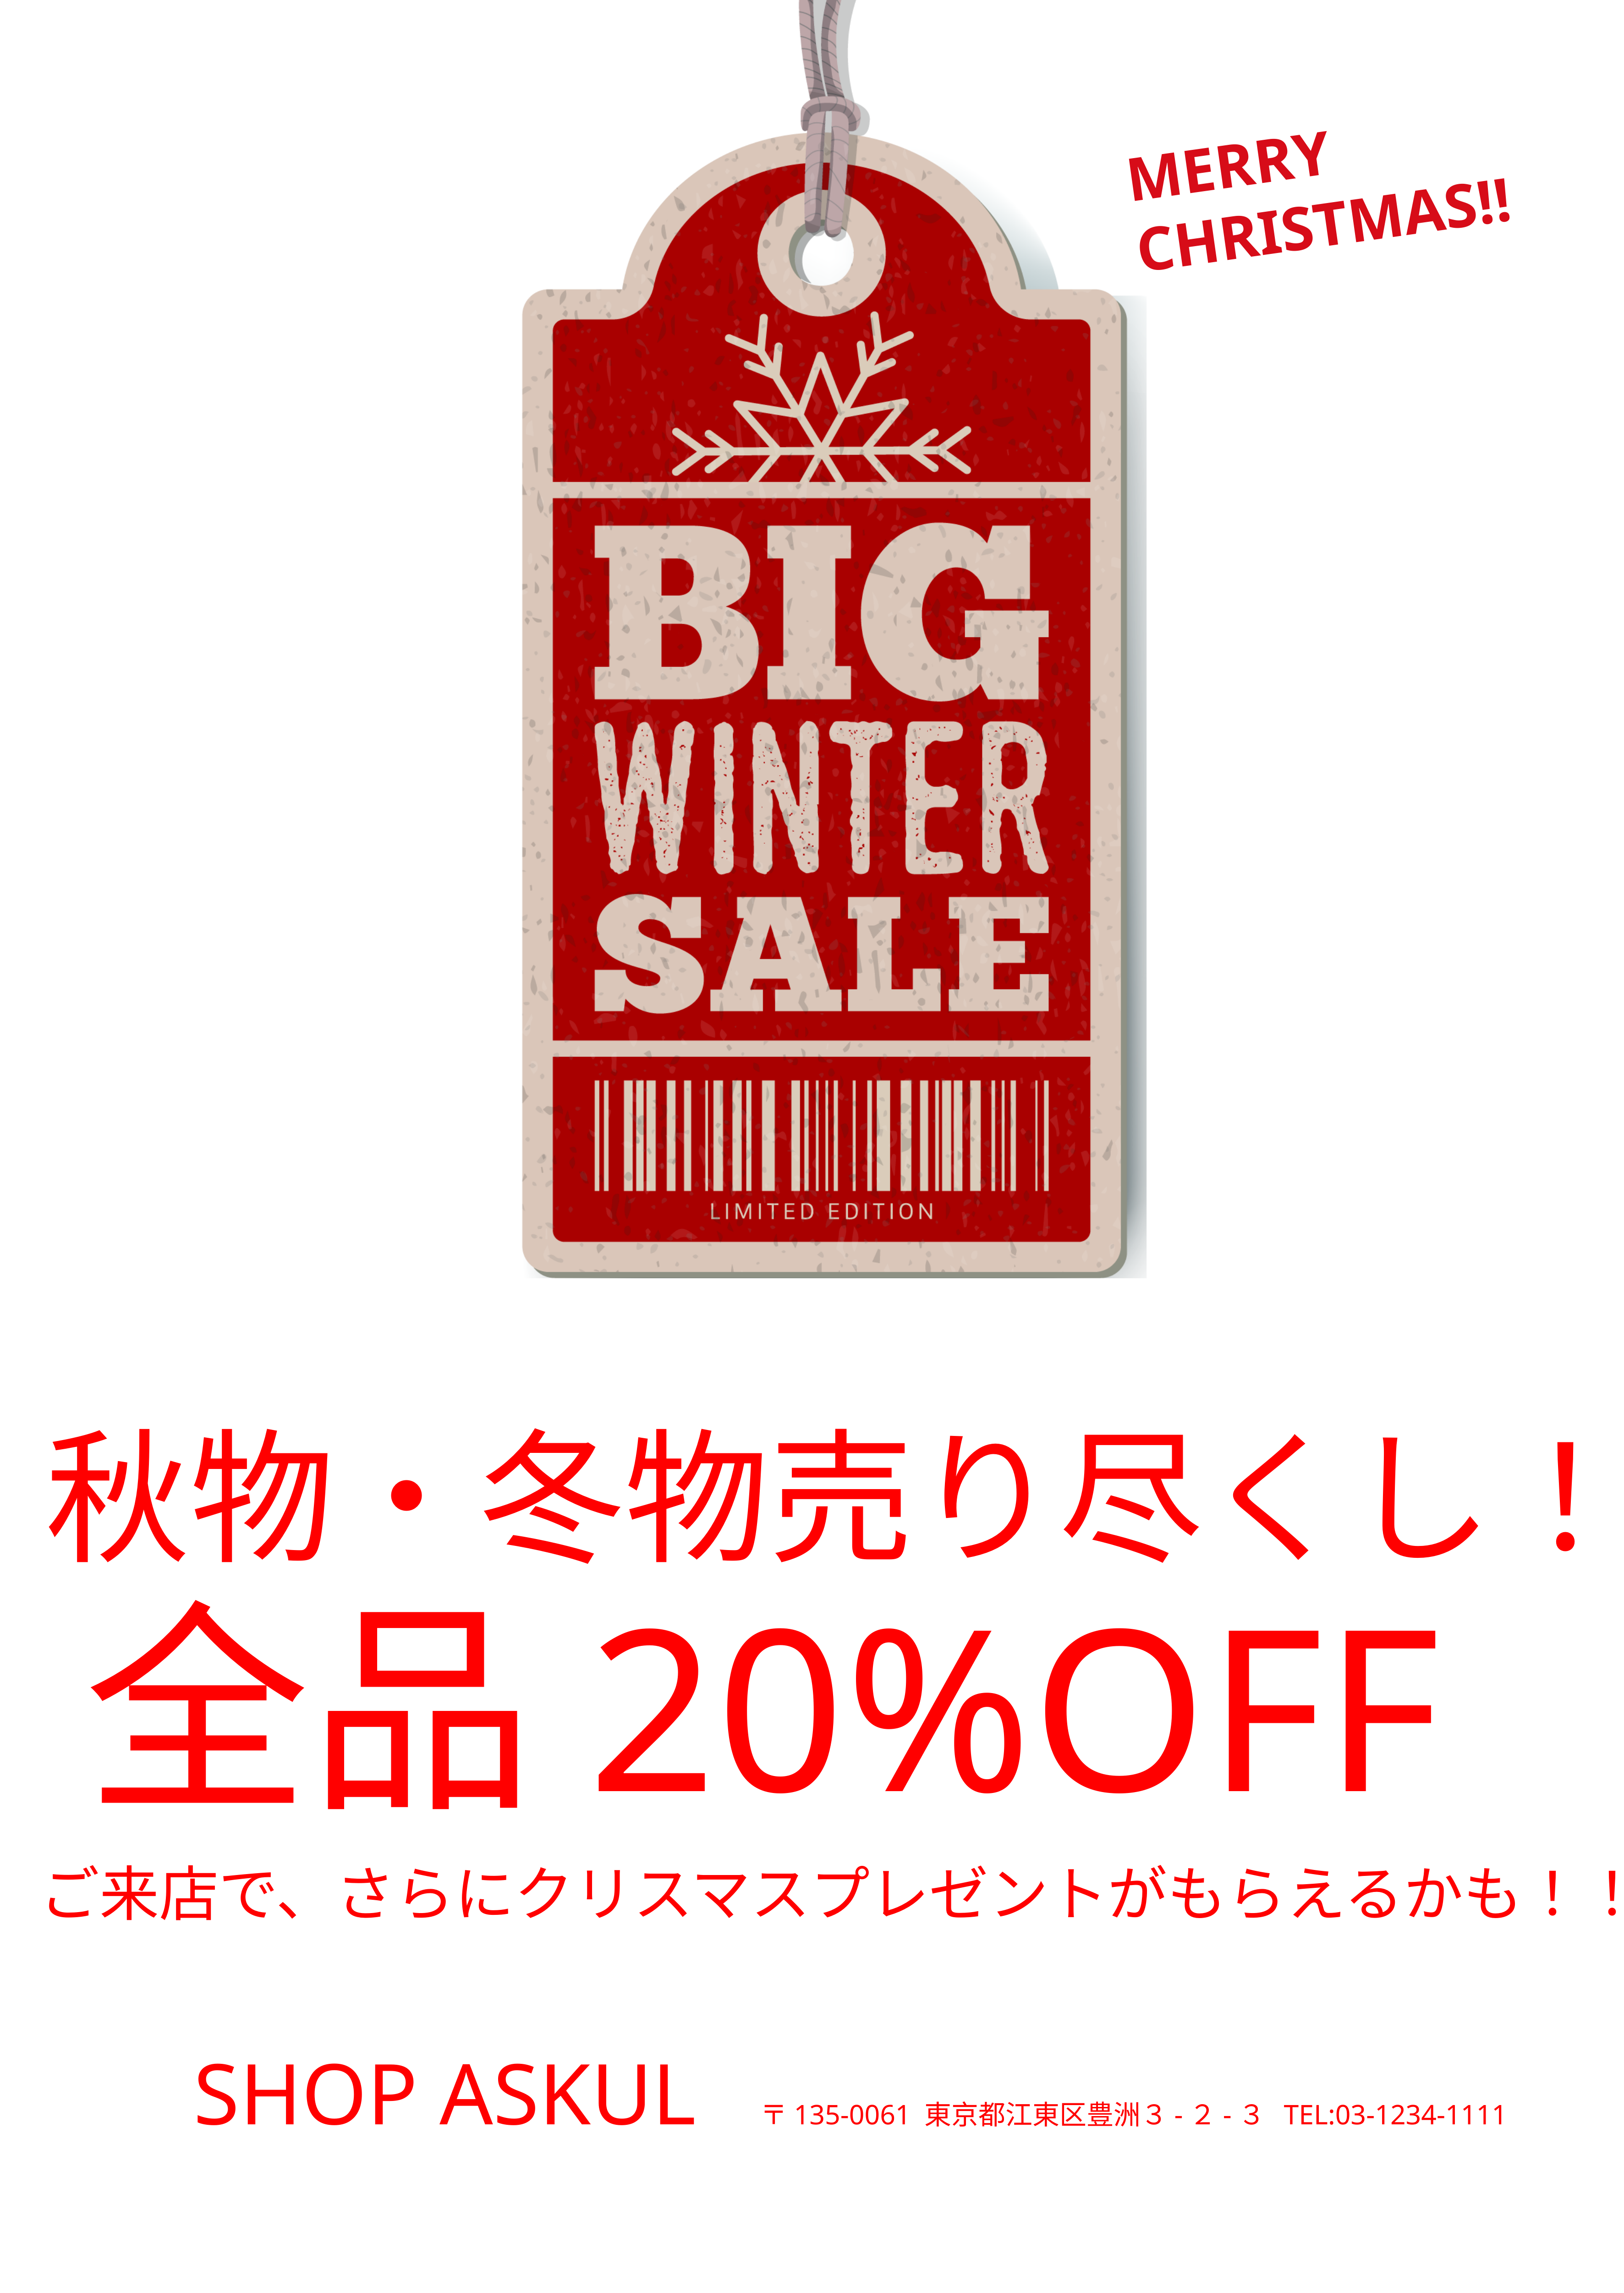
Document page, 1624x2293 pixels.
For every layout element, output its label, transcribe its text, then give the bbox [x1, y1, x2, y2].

text_box 秋物・冬物売り尽くし！ [38, 1402, 1624, 1583]
text_box 全品20%OFF [78, 1563, 1448, 1840]
picture [509, 0, 1147, 1278]
text_box ご来店で、さらにクリスマスプレゼントがもらえるかも！！ [33, 1853, 1624, 1931]
text_box MERRY CHRISTMAS!! [1147, 84, 1536, 287]
text_box SHOP ASKUL 〒135-0061 東京都江東区豊洲３-２-３ TEL:03-1234-1111 [187, 2037, 1521, 2145]
